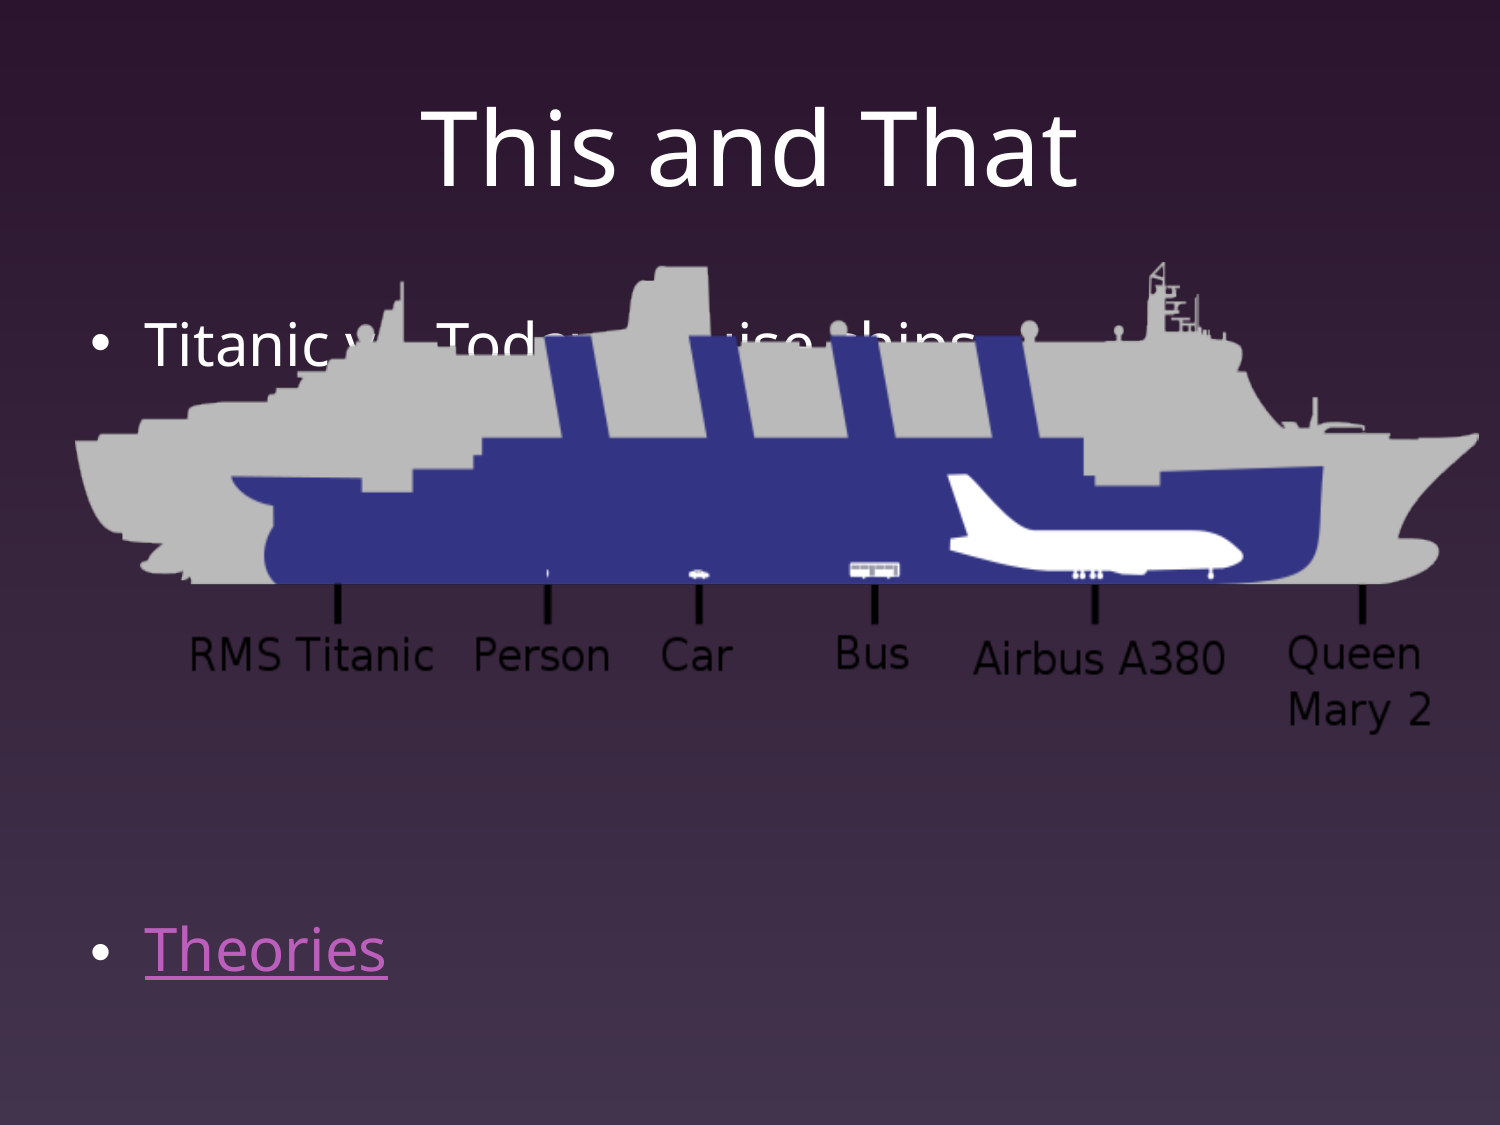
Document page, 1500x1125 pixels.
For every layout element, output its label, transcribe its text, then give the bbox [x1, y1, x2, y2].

title This and That [75, 75, 1425, 260]
list Titanic vs. Todays cruise ships Theories [75, 744, 1425, 1005]
picture [74, 262, 1479, 738]
